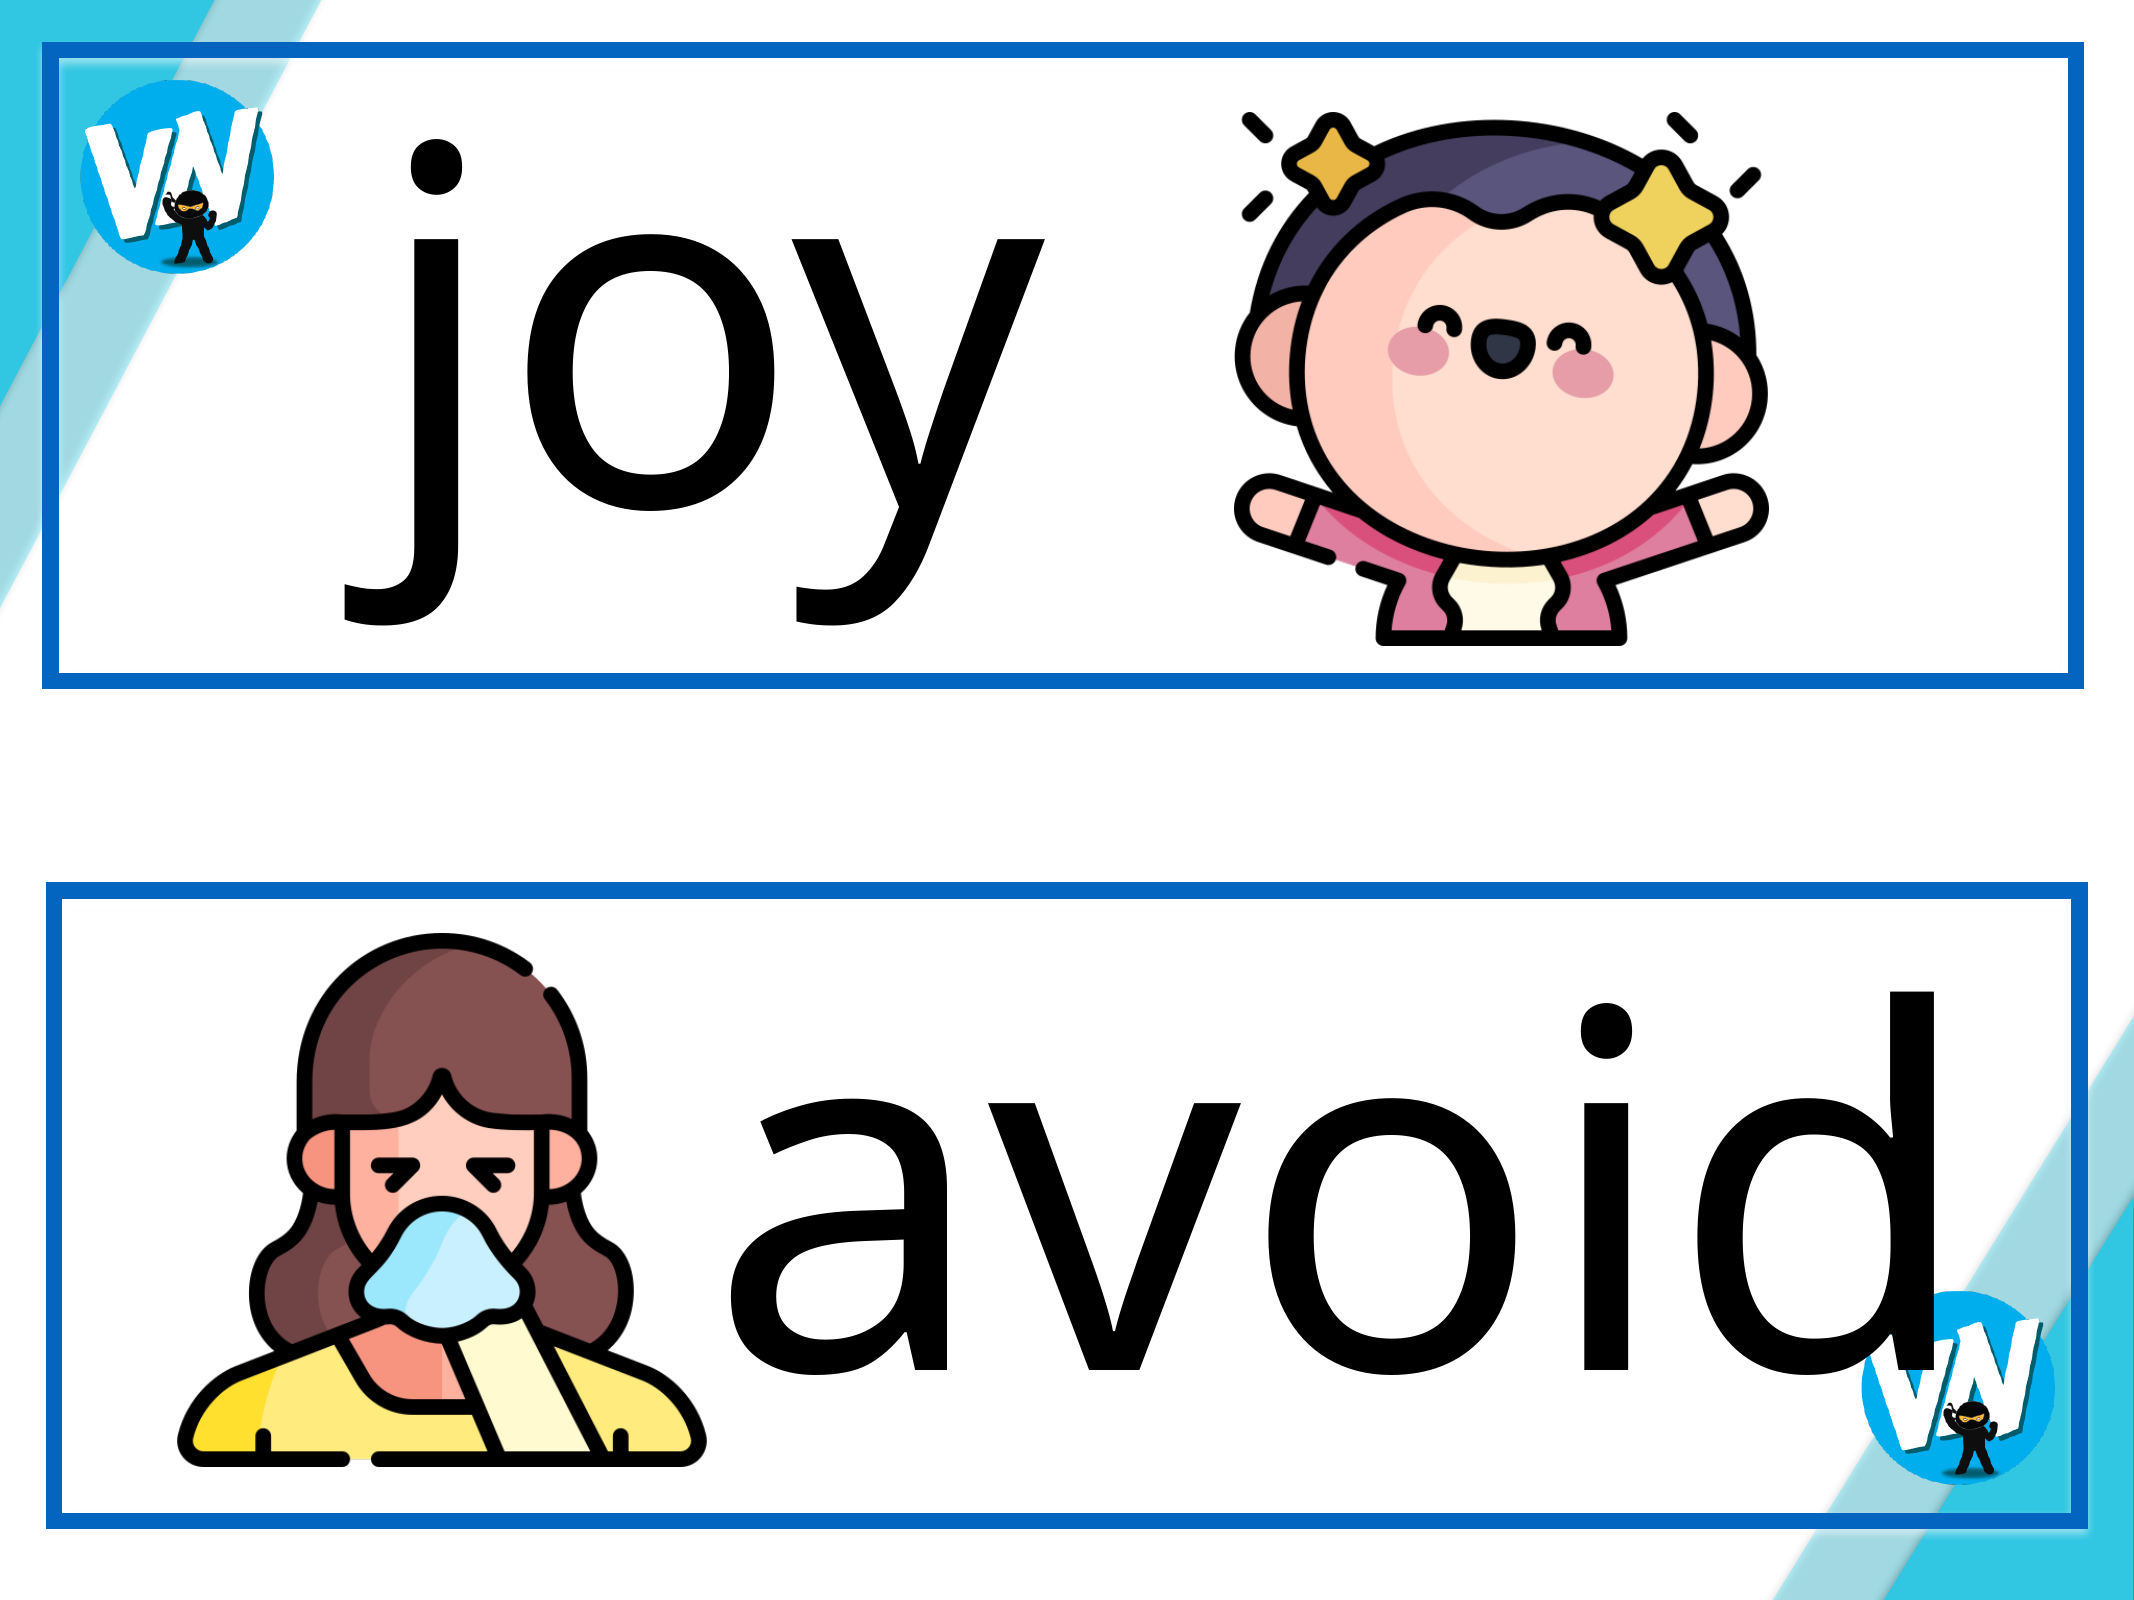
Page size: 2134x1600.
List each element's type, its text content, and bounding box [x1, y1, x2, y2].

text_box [0, 0, 78, 1544]
text_box avoid [330, 864, 1956, 1479]
text_box [86, 890, 1956, 1522]
text_box joy [363, 0, 1055, 615]
picture [175, 932, 710, 1467]
picture [1837, 1288, 2080, 1488]
text_box [86, 50, 2076, 681]
picture [57, 77, 299, 278]
picture [1234, 111, 1769, 646]
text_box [1963, 235, 2134, 1600]
